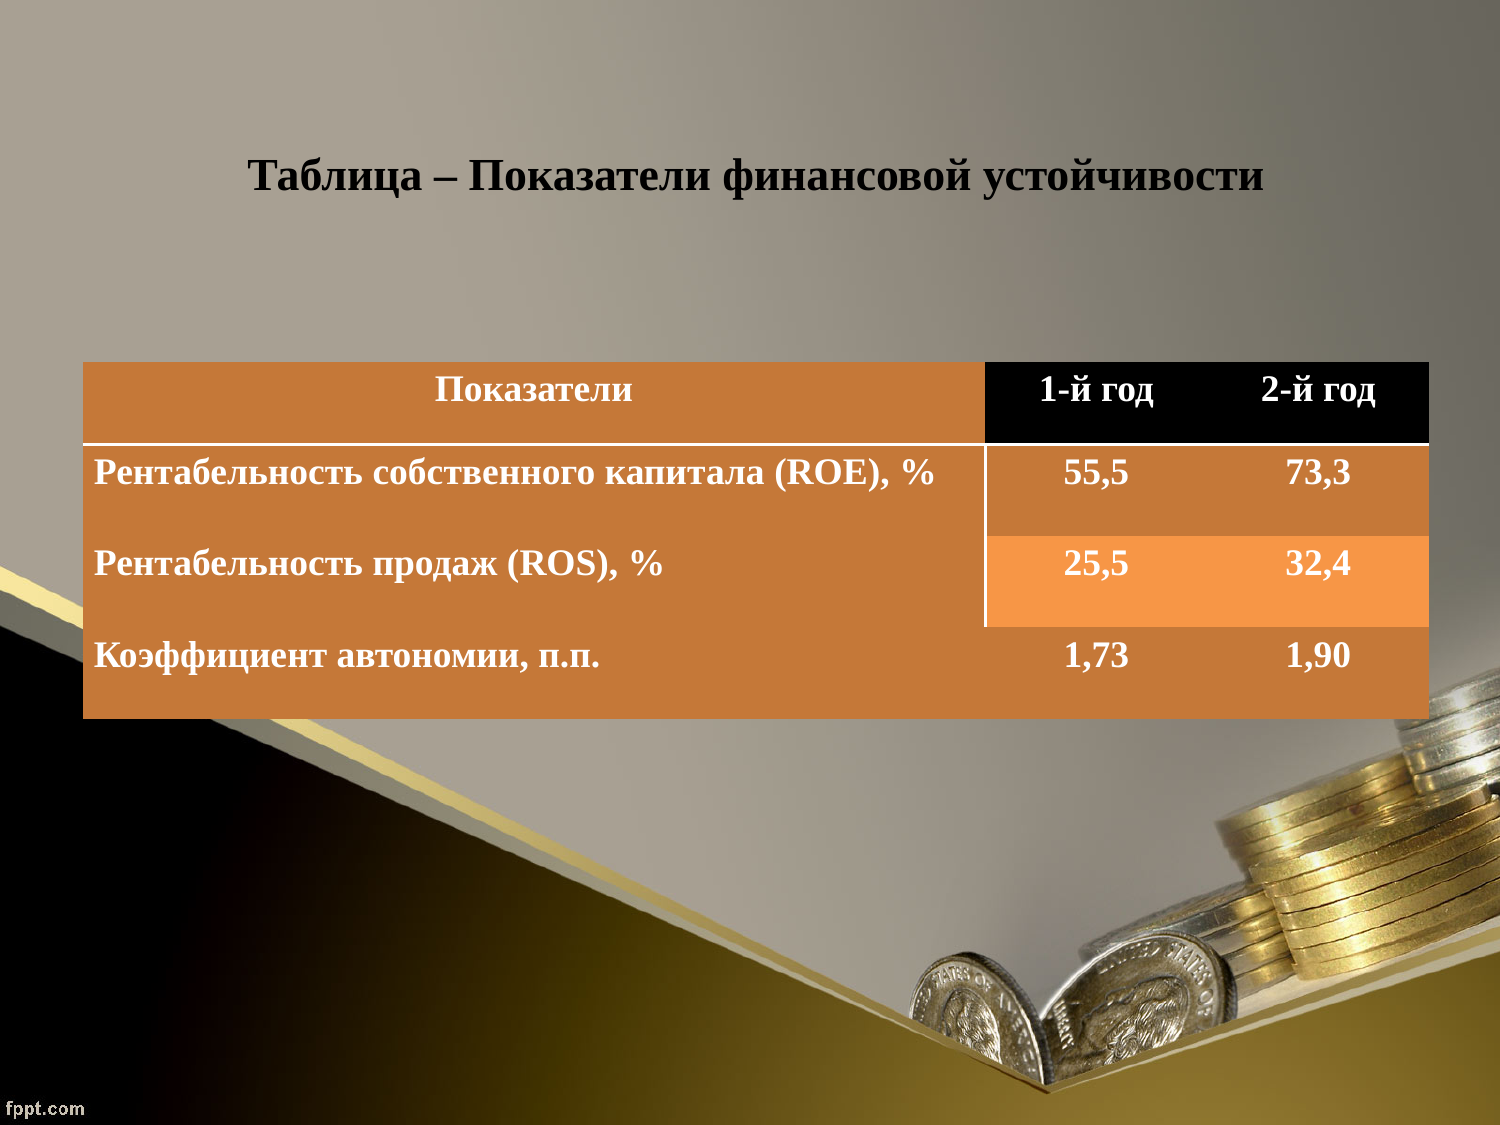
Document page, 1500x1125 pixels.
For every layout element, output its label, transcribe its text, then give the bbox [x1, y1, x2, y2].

table_header 2-й год [1207, 362, 1429, 443]
table_cell 25,5 [987, 536, 1207, 627]
text_box Таблица – Показатели финансовой устойчивости [194, 137, 1317, 252]
table_cell 73,3 [1207, 446, 1429, 536]
table_cell 55,5 [987, 446, 1207, 536]
table_cell Рентабельность продаж (ROS), % [83, 536, 984, 627]
table_header 1-й год [985, 362, 1207, 443]
table_cell 1,73 [985, 627, 1207, 719]
table_cell 1,90 [1207, 627, 1429, 719]
table_cell 32,4 [1207, 536, 1429, 627]
table_header Показатели [83, 362, 985, 443]
table_cell Рентабельность собственного капитала (ROE), % [83, 446, 984, 536]
table_cell Коэффициент автономии, п.п. [83, 627, 985, 719]
picture [0, 0, 1500, 1125]
